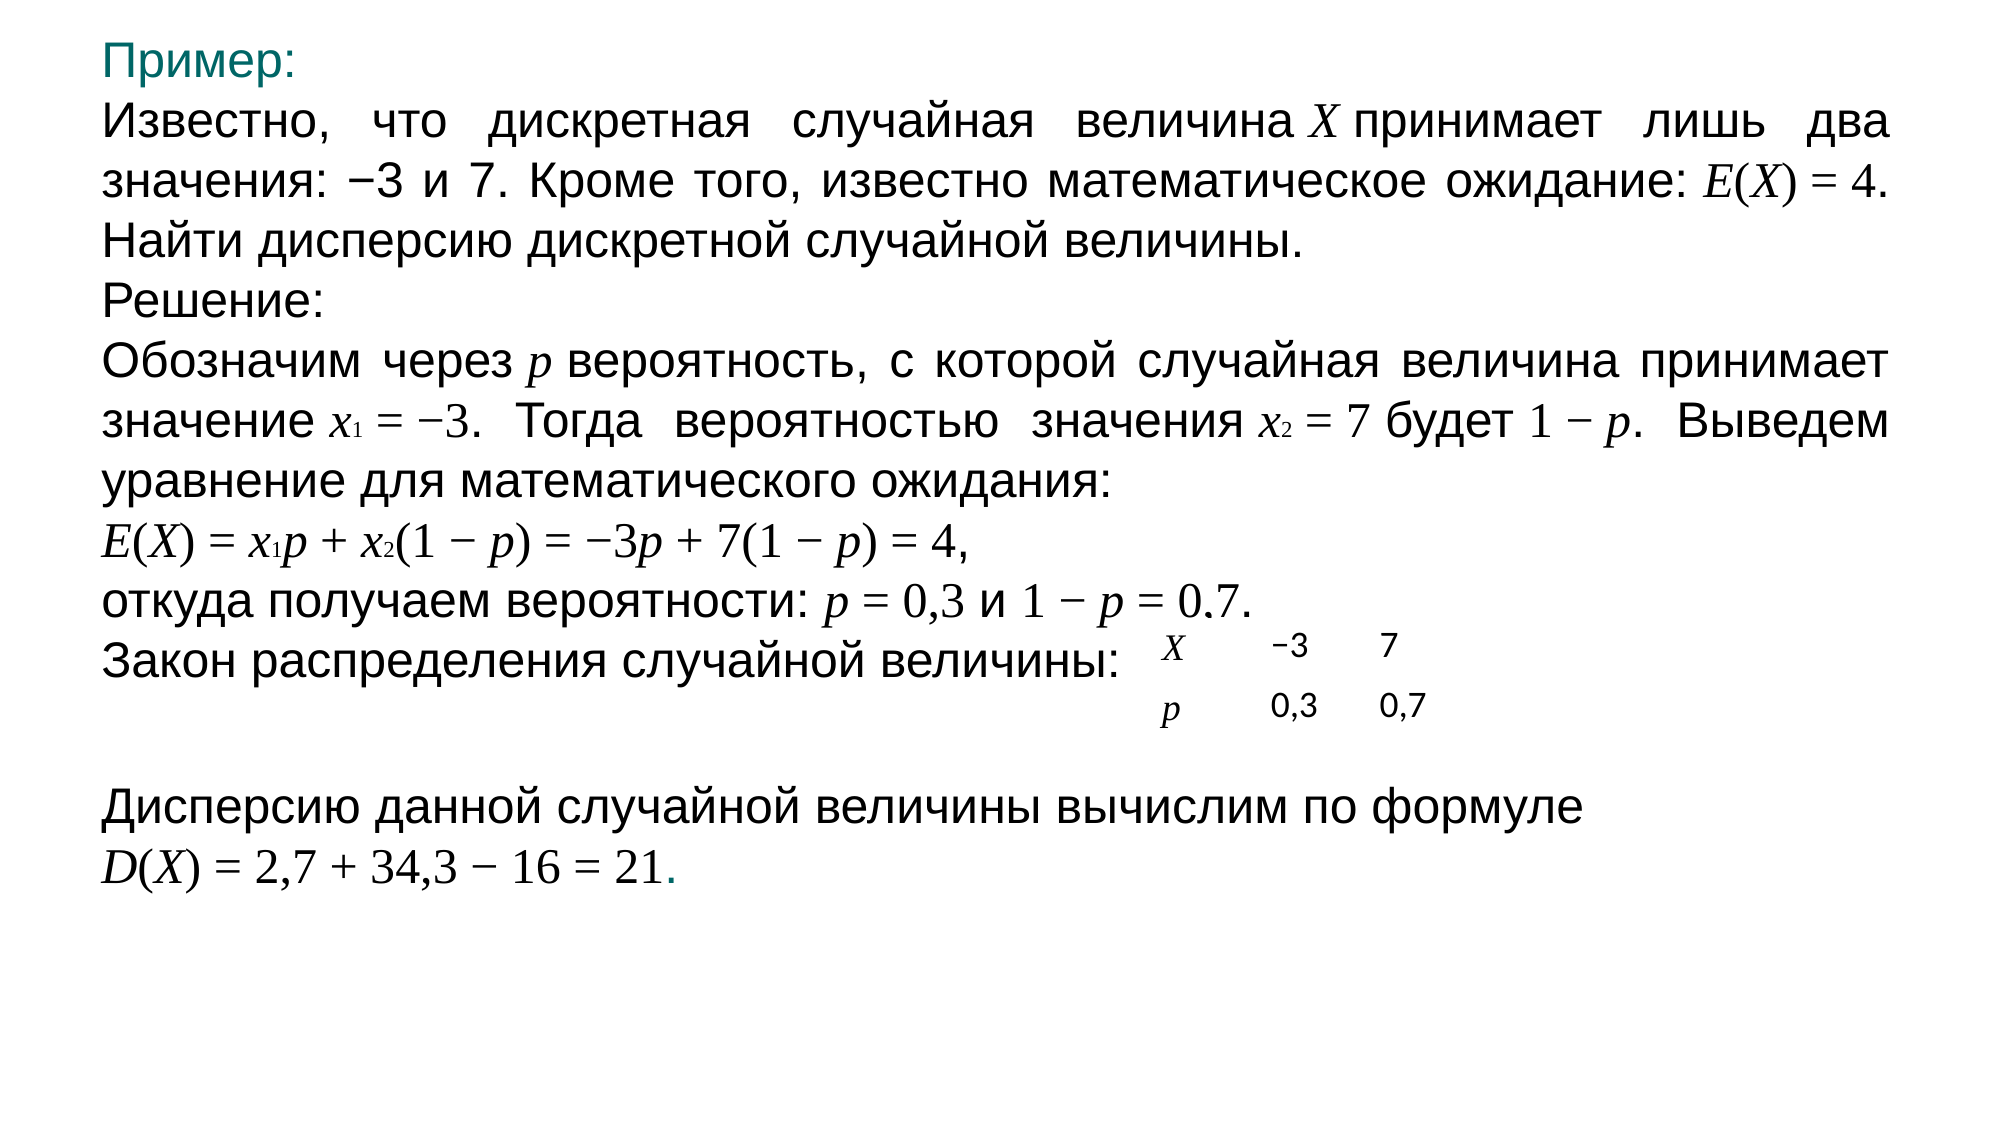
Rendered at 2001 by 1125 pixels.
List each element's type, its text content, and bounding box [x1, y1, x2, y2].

table_header 7 [1365, 618, 1473, 678]
text_box Пример: Известно, что дискретная случайная величина X принимает лишь два значения: −3 и 7. Кроме того, известно математическое ожидание: E(X) = 4. Найти дисперсию дискретной случайной величины. Решение: Обозначим через p вероятность, с которой случайная величина принимает значение x1 = −3. Тогда вероятностью значения x2 = 7 будет 1 − p. Выведем уравнение для математического ожидания: E(X) = x1p + x2(1 − p) = −3p + 7(1 − p) = 4, откуда получаем вероятности: p = 0,3 и 1 − p = 0,7. Закон распределения случайной величины: Дисперсию данной случайной величины вычислим по формуле D(X) = 2,7 + 34,3 − 16 = 21. [86, 19, 1905, 902]
table_header X [1147, 618, 1256, 678]
table_cell 0,7 [1365, 678, 1473, 738]
table_cell p [1147, 678, 1256, 738]
table_cell 0,3 [1256, 678, 1365, 738]
table_header −3 [1256, 618, 1365, 678]
